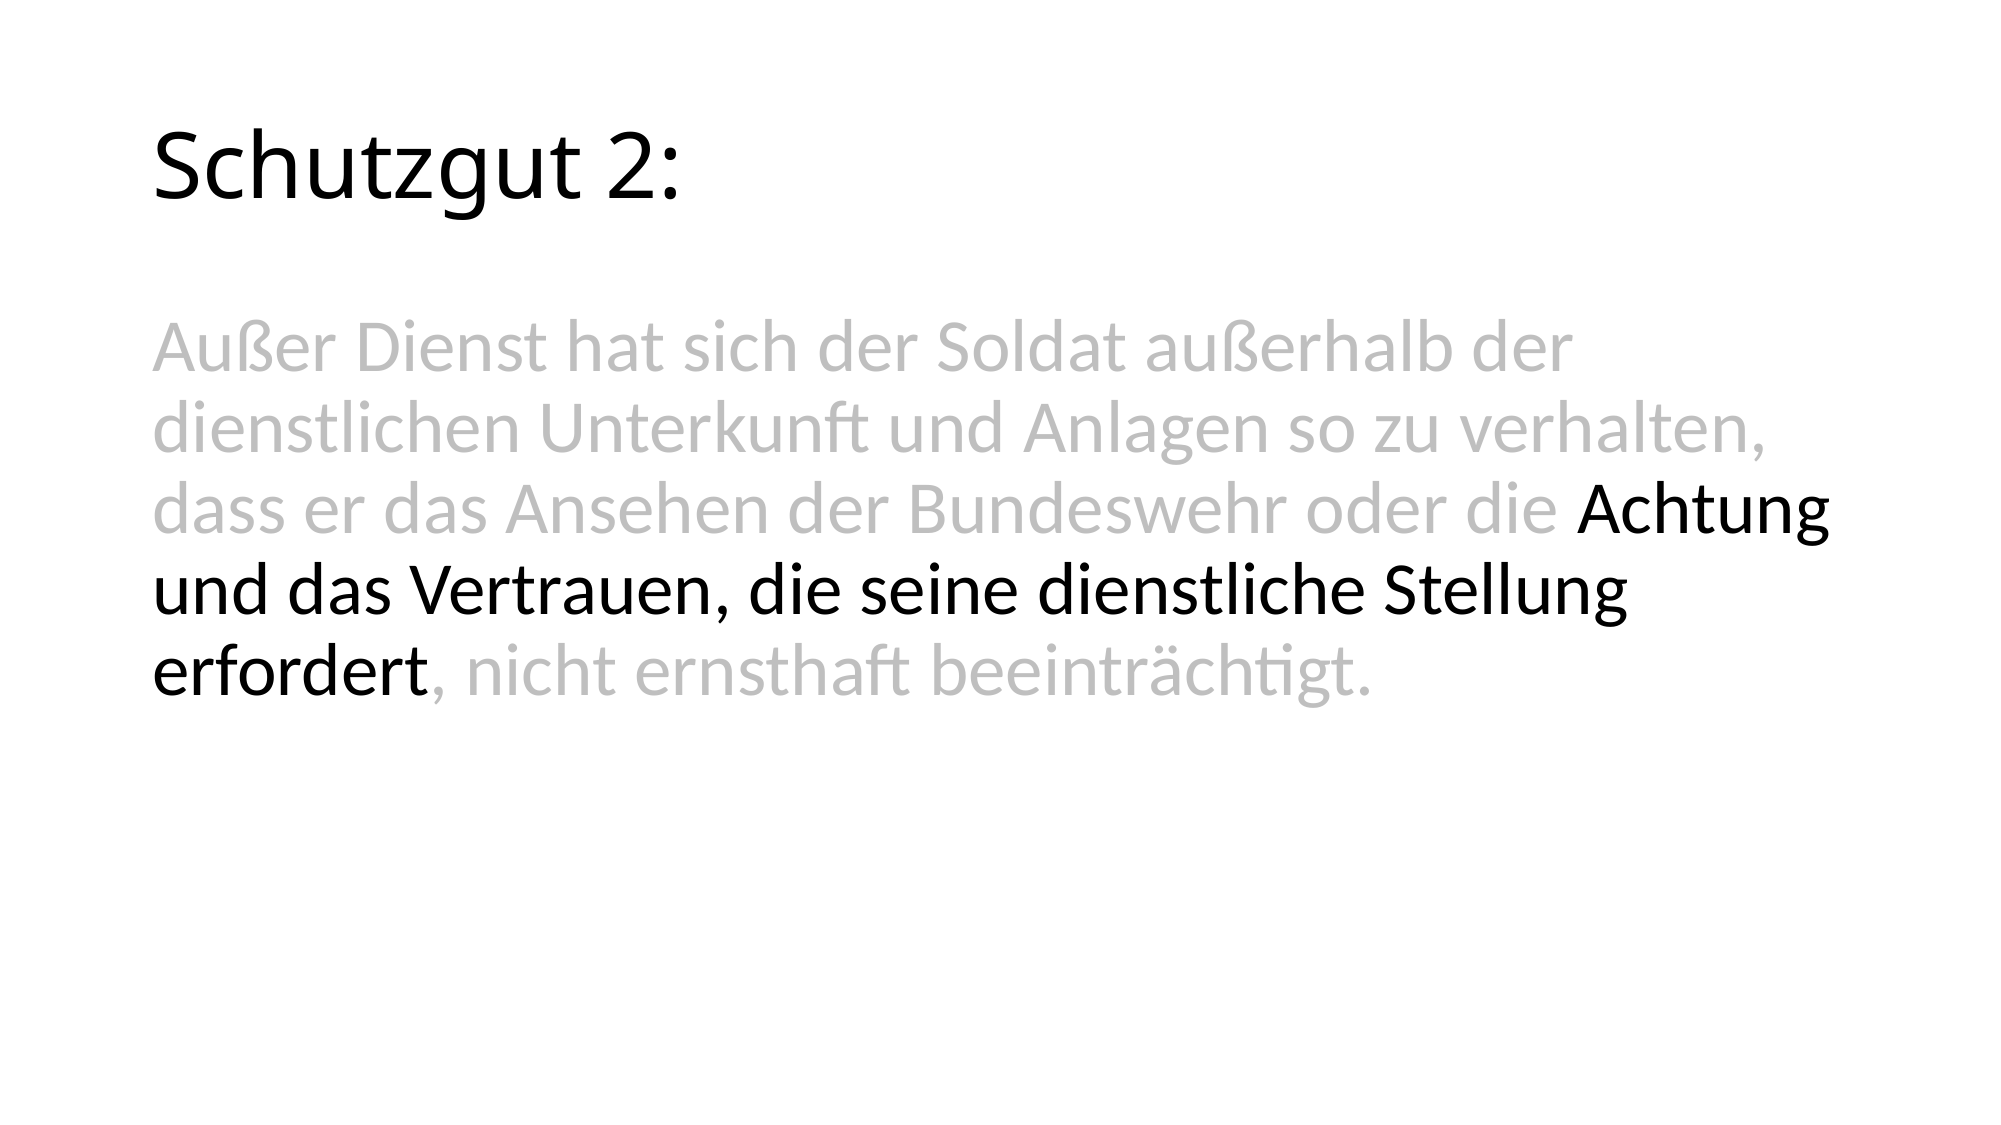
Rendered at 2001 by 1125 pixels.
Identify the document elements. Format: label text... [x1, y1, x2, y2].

list Außer Dienst hat sich der Soldat außerhalb der dienstlichen Unterkunft und Anlagen so zu verhalten, dass er das Ansehen der Bundeswehr oder die Achtung und das Vertrauen, die seine dienstliche Stellung erfordert, nicht ernsthaft beeinträchtigt. [137, 299, 1863, 1014]
title Schutzgut 2: [137, 59, 1863, 278]
